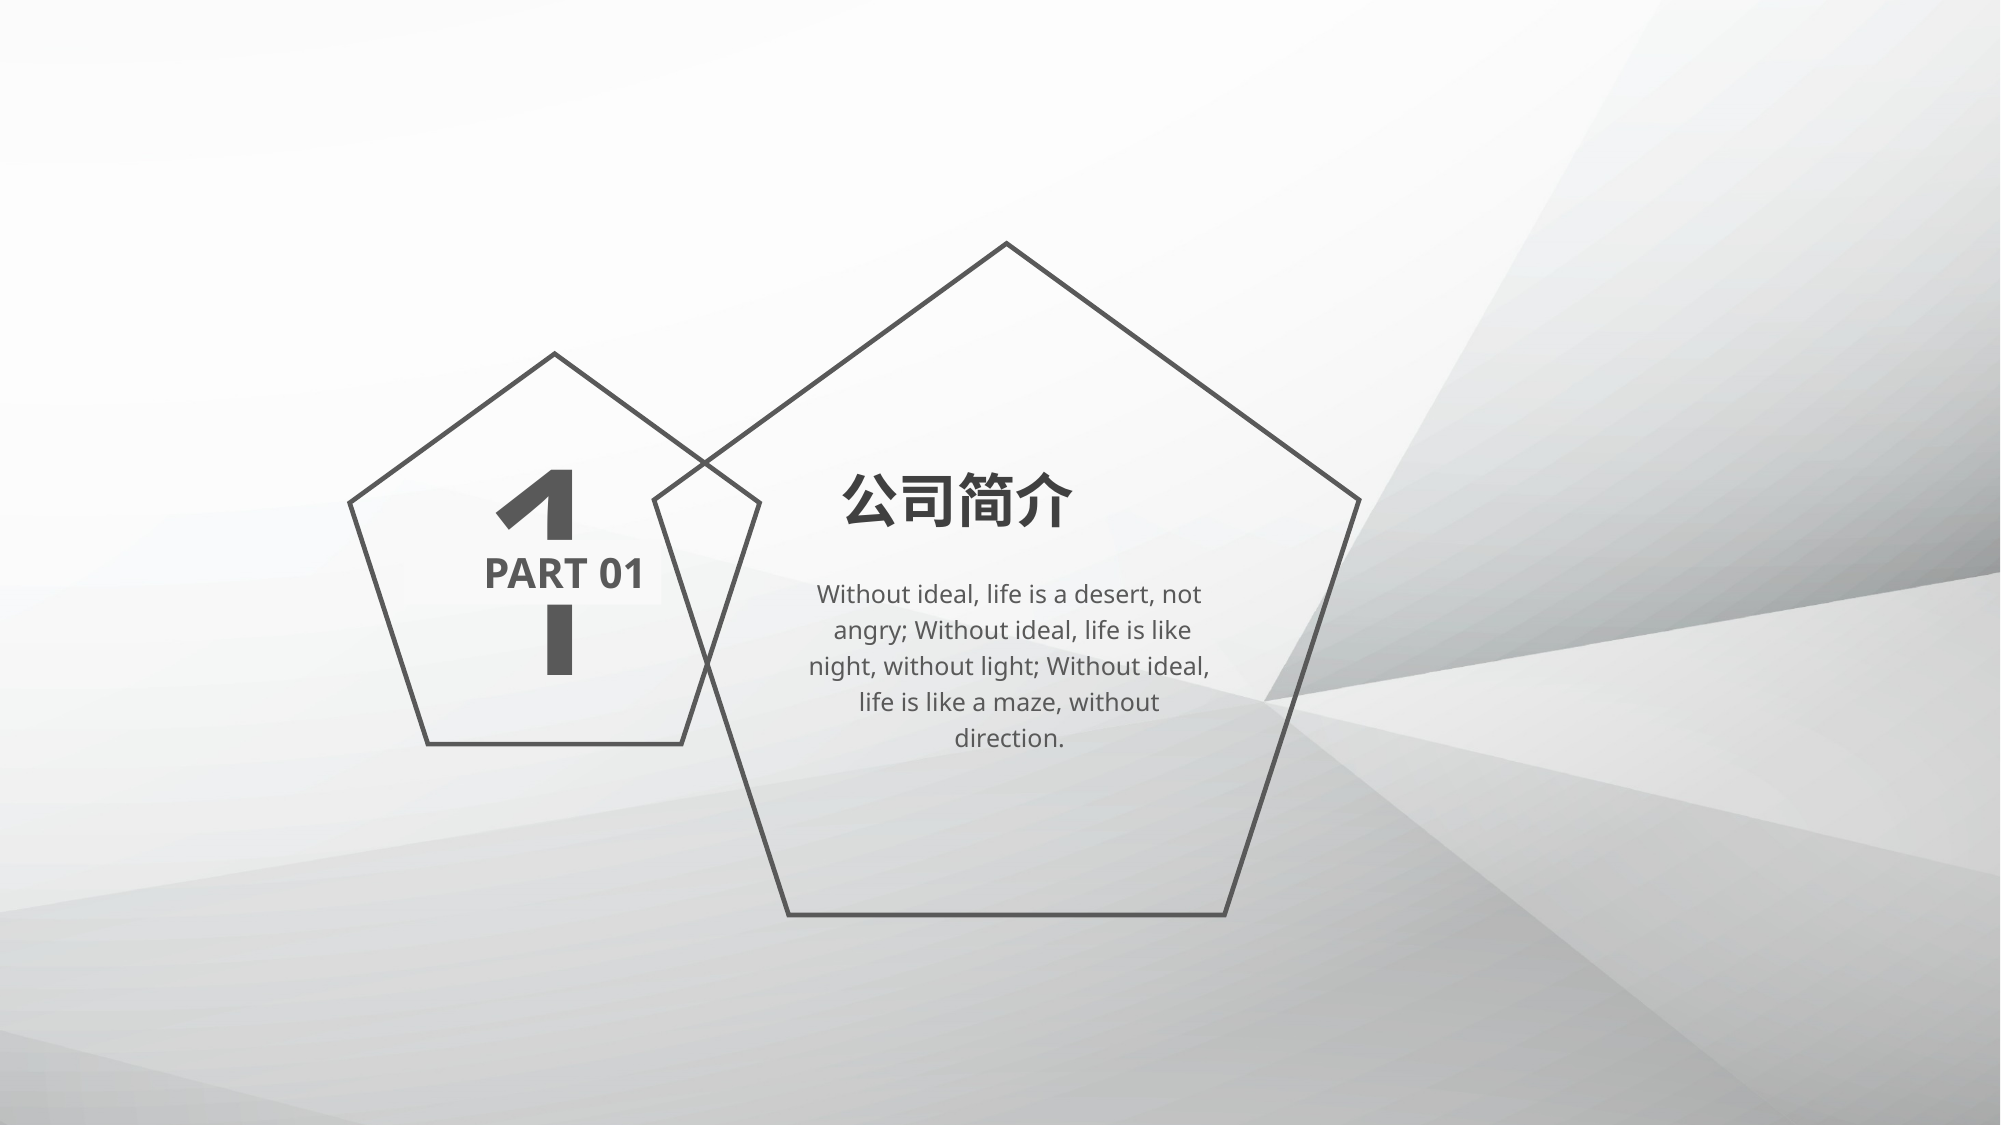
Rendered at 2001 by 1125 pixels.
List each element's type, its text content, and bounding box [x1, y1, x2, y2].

text_box Without ideal, life is a desert, not angry; Without ideal, life is like night, without light; Without ideal, life is like a maze, without direction. [788, 565, 1231, 760]
picture [0, 0, 2001, 1125]
text_box 公司简介 [826, 456, 1194, 542]
text_box 1 [594, 380, 630, 406]
text_box [705, 242, 1361, 916]
text_box 1 [456, 380, 515, 423]
text_box [348, 352, 761, 746]
